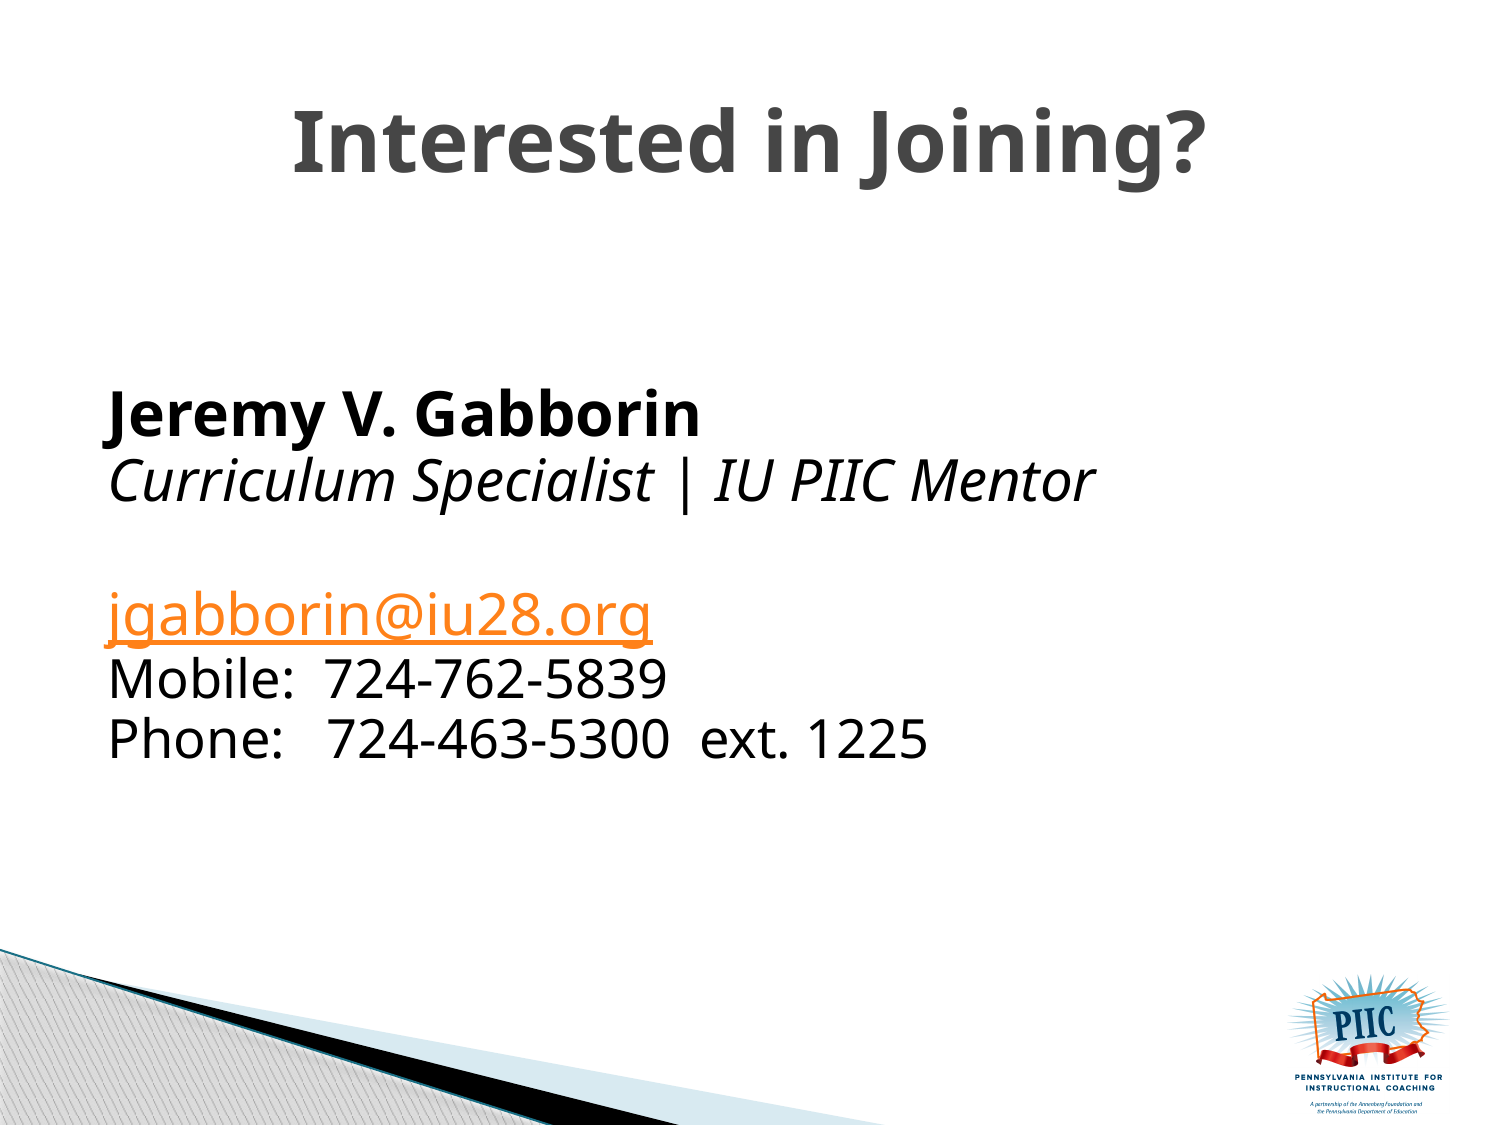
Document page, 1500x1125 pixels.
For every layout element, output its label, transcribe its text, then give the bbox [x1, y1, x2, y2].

title Interested in Joining? [75, 45, 1425, 233]
list Jeremy V. Gabborin Curriculum Specialist | IU PIIC Mentor jgabborin@iu28.org Mobile: 724-762-5839 Phone: 724-463-5300 ext. 1225 [75, 243, 1425, 986]
picture [1287, 974, 1451, 1115]
